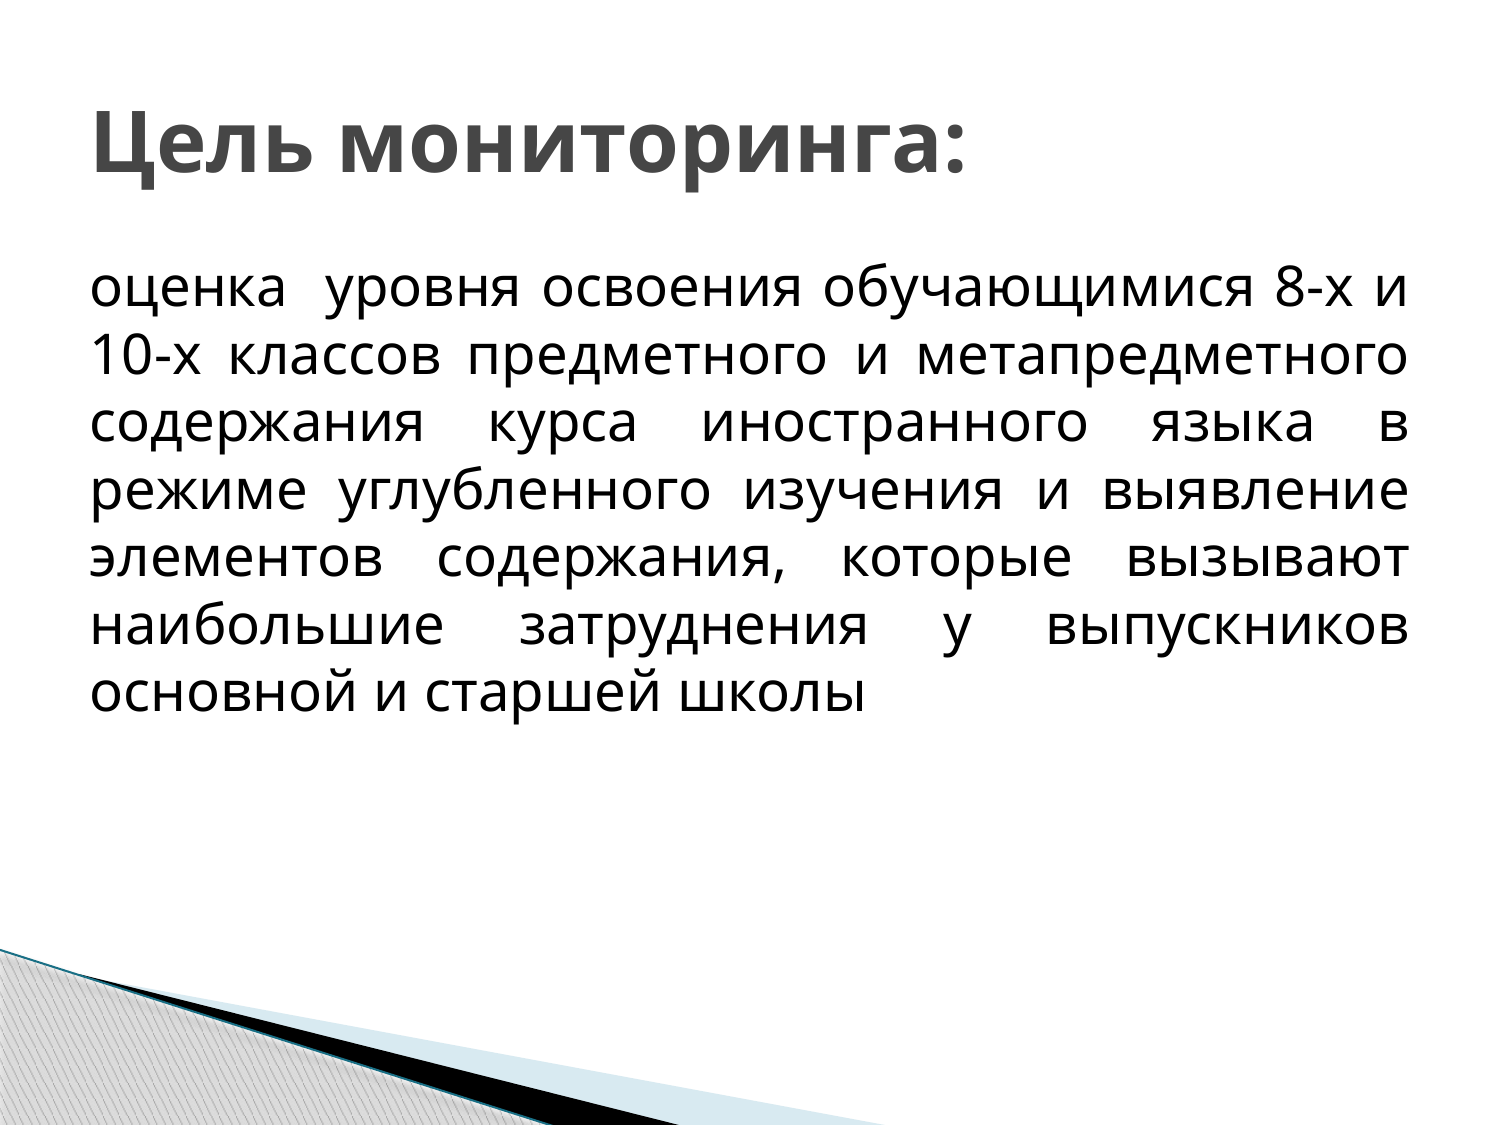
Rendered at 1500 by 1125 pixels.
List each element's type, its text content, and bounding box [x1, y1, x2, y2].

list оценка уровня освоения обучающимися 8-х и 10-х классов предметного и метапредметного содержания курса иностранного языка в режиме углубленного изучения и выявление элементов содержания, которые вызывают наибольшие затруднения у выпускников основной и старшей школы [75, 243, 1425, 986]
title Цель мониторинга: [75, 45, 1425, 233]
